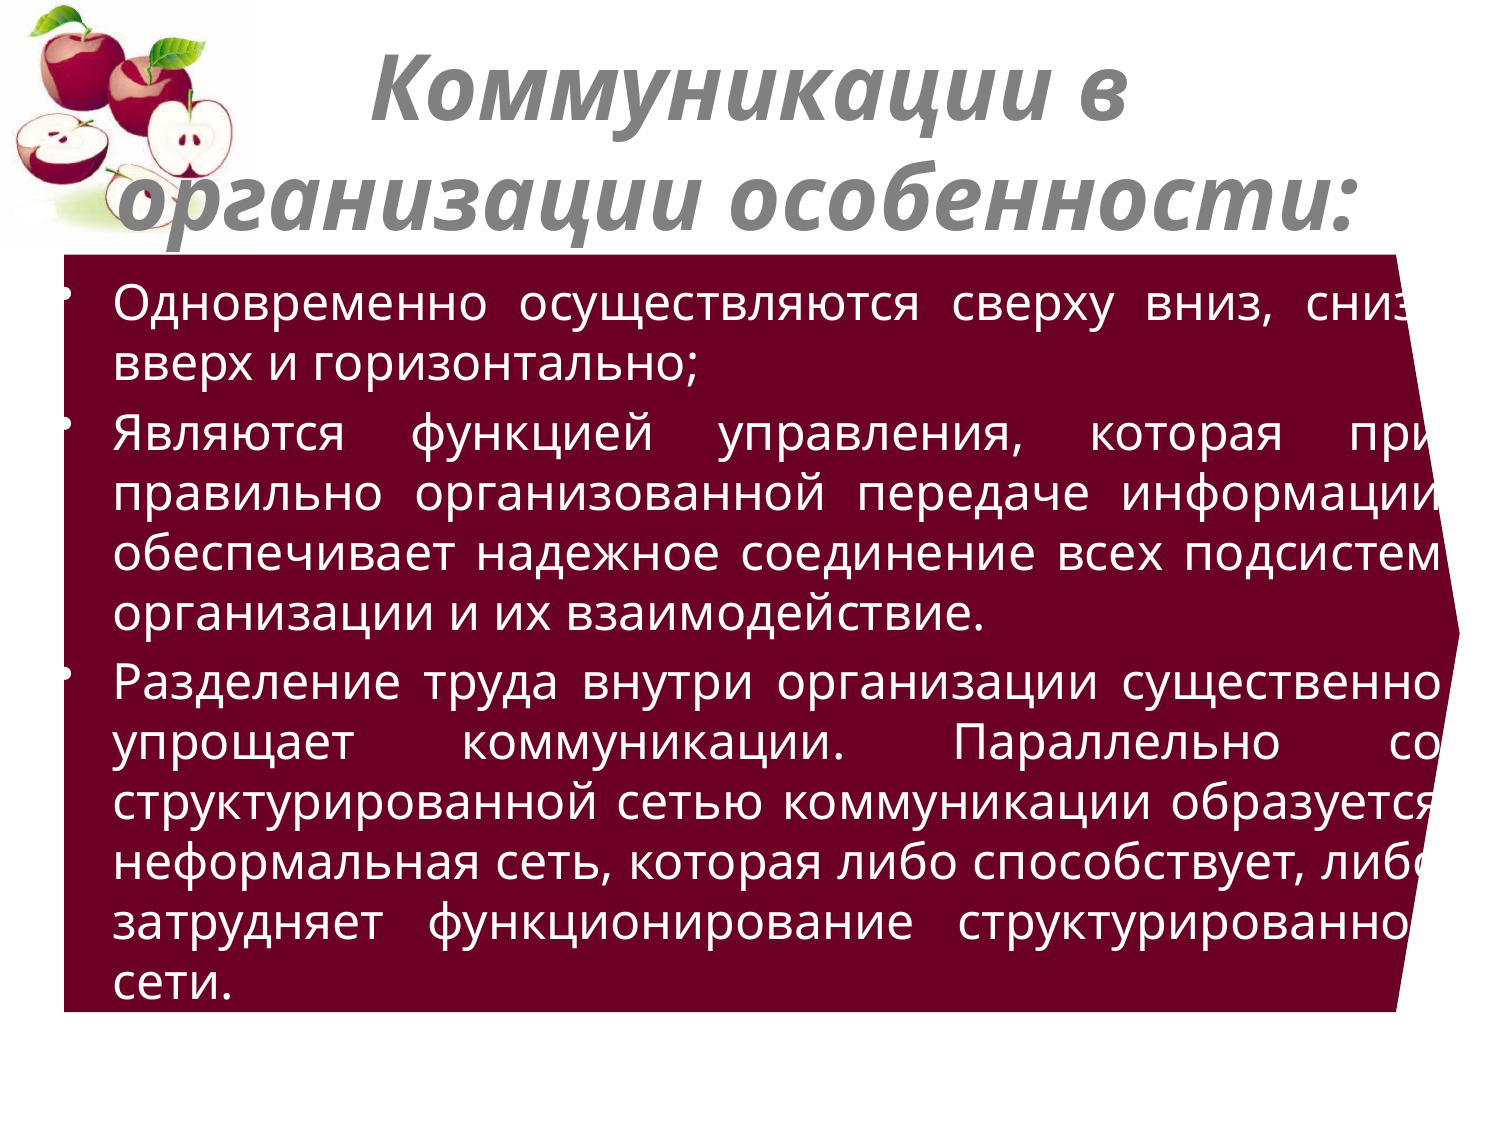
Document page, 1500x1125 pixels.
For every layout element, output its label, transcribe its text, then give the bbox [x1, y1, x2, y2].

title Коммуникации в организации особенности: [75, 45, 1425, 233]
list Одновременно осуществляются сверху вниз, снизу вверх и горизонтально; Являются функцией управления, которая при правильно организованной передаче информации обеспечивает надежное соединение всех подсистем организации и их взаимодействие. Разделение труда внутри организации существенно упрощает коммуникации. Параллельно со структурированной сетью коммуникации образуется неформальная сеть, которая либо способствует, либо затрудняет функционирование структурированной сети. [41, 262, 1459, 1071]
picture [3, 0, 258, 249]
